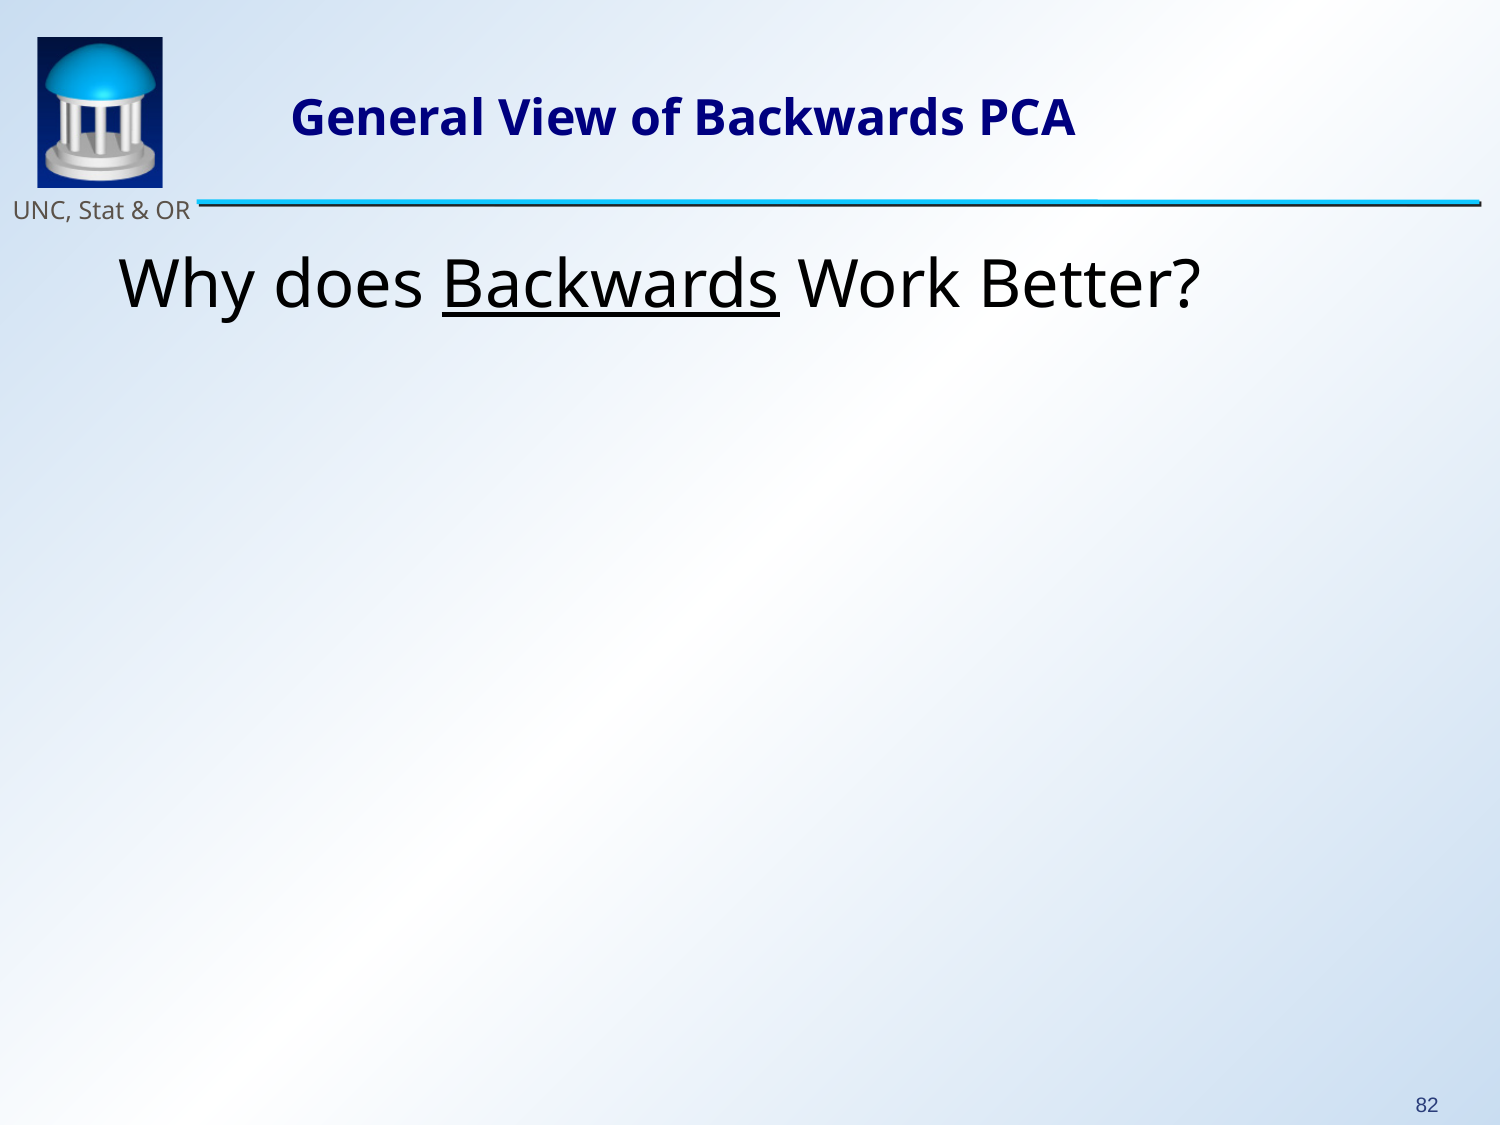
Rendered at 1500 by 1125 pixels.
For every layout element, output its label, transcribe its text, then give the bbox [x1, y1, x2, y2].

list Why does Backwards Work Better? [103, 224, 1432, 1076]
title General View of Backwards PCA [274, 74, 1448, 156]
